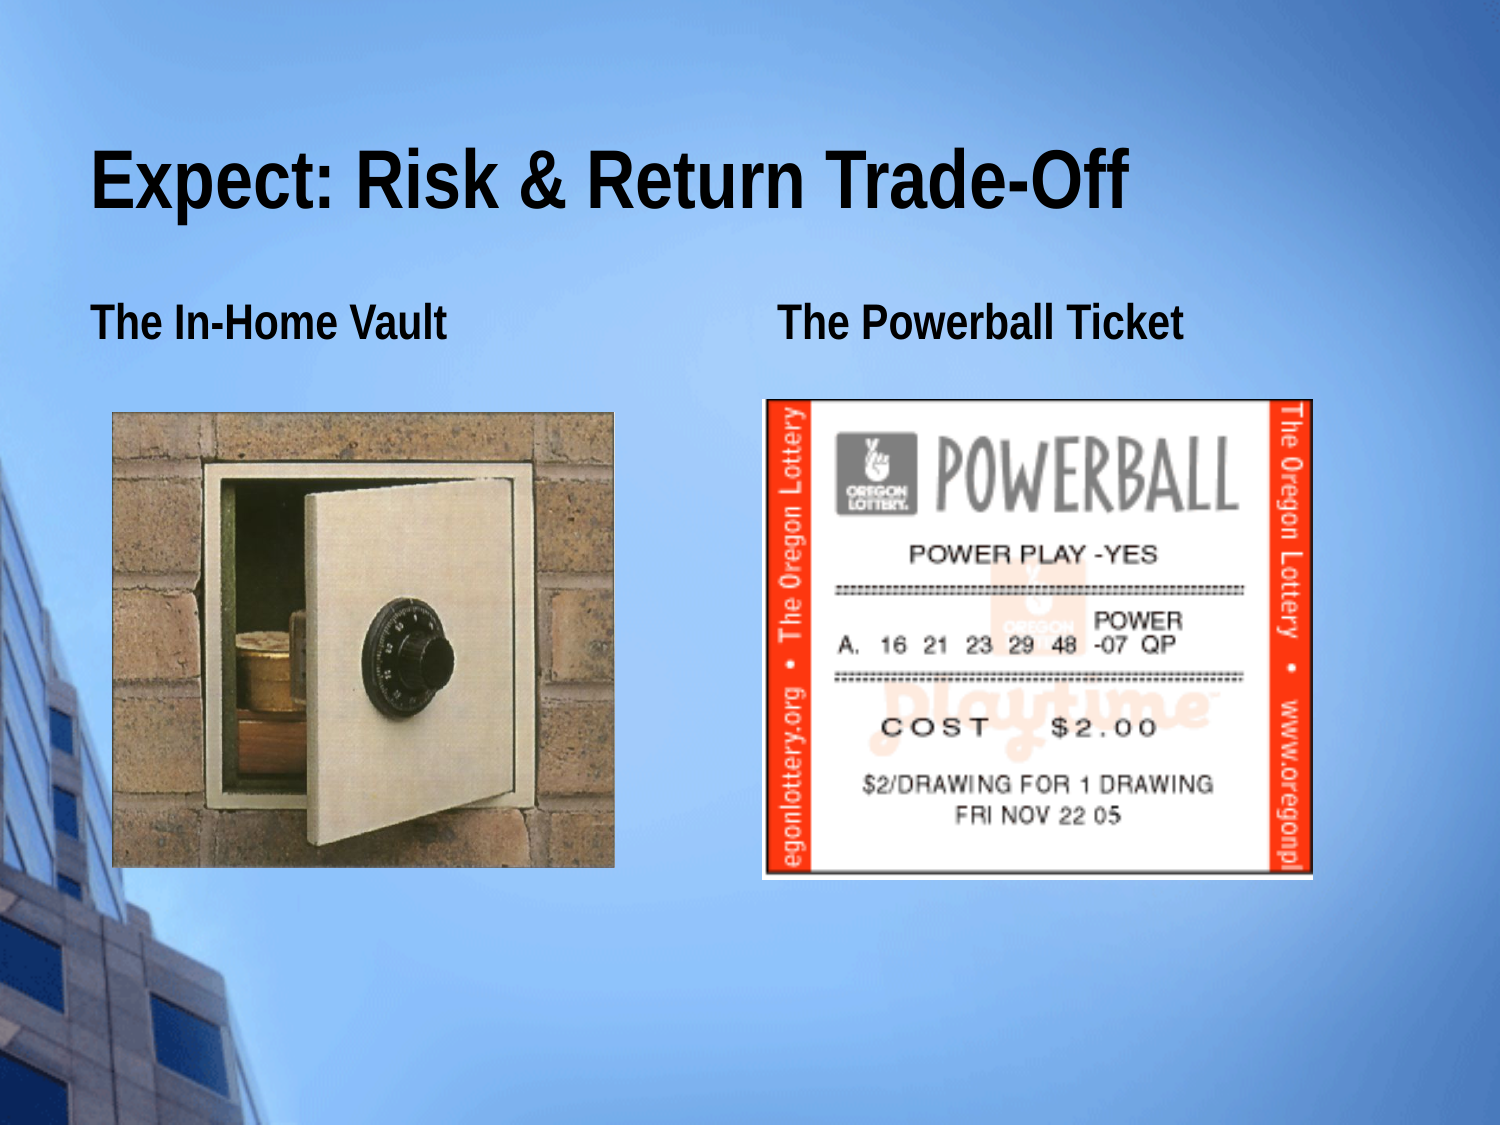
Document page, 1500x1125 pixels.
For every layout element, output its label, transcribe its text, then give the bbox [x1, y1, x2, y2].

title Expect: Risk & Return Trade-Off [74, 44, 1426, 233]
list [112, 412, 615, 869]
picture [0, 0, 1500, 1125]
list The In-Home Vault [74, 251, 738, 357]
list The Powerball Ticket [761, 251, 1426, 357]
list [762, 399, 1313, 880]
